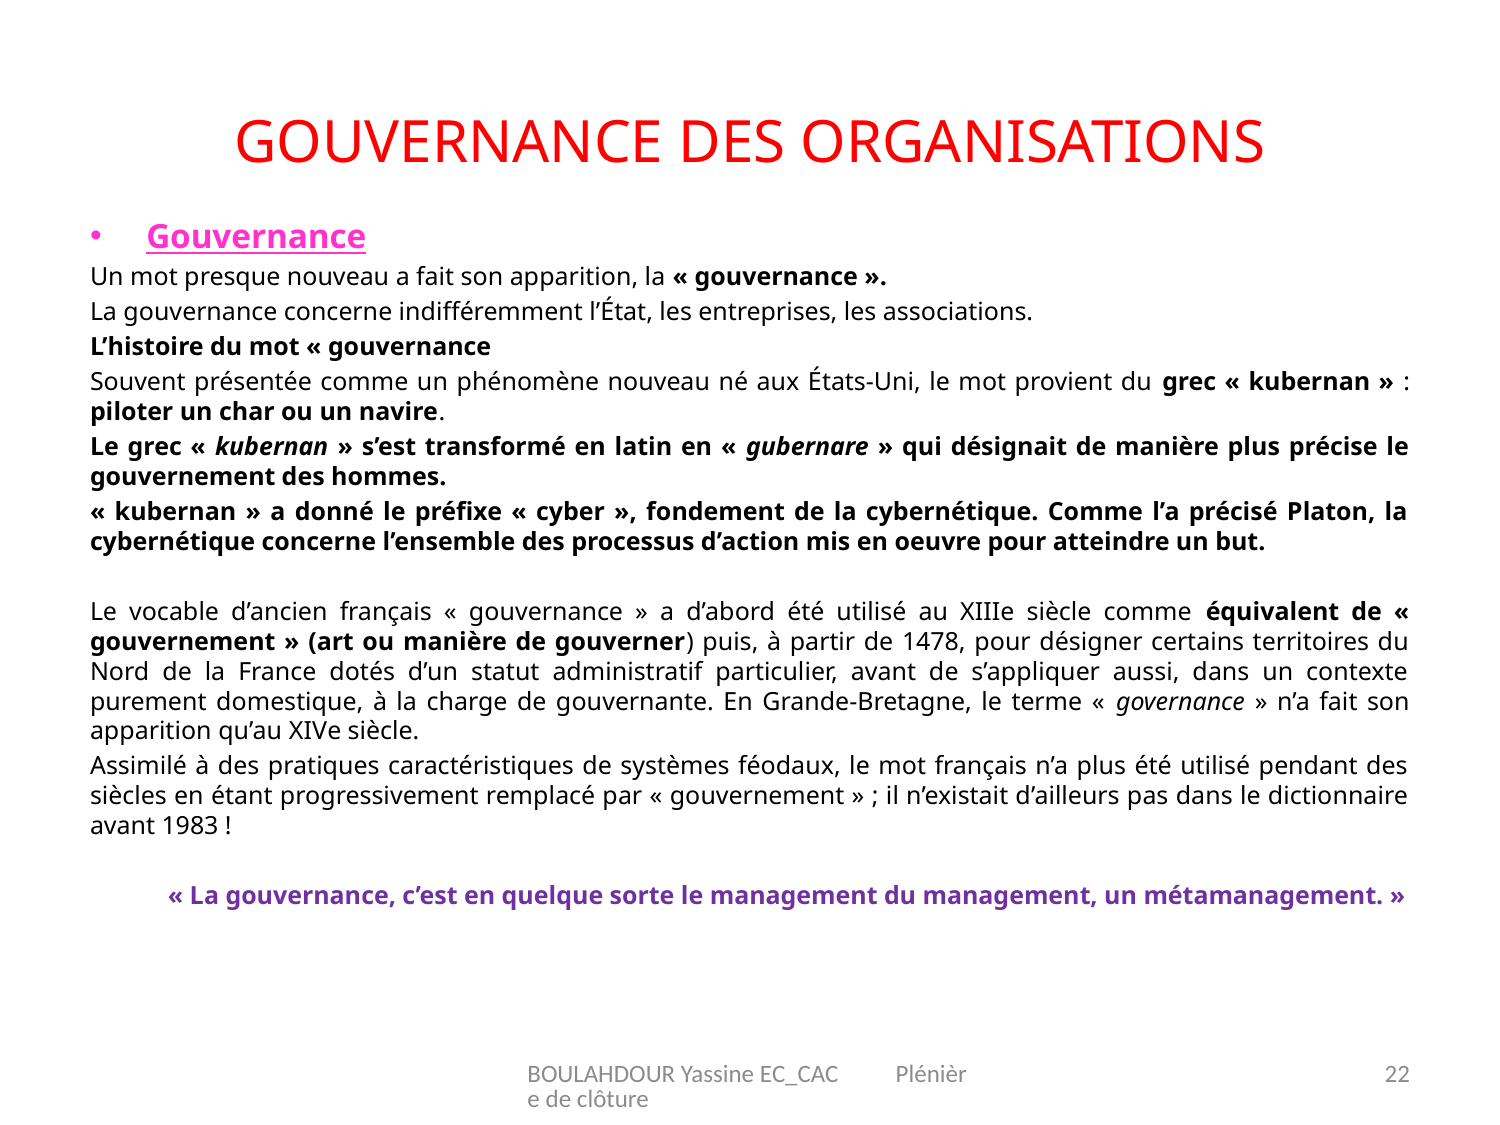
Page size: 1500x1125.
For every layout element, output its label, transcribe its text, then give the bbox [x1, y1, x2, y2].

list Gouvernance Un mot presque nouveau a fait son apparition, la « gouvernance ». La gouvernance concerne indifféremment l’État, les entreprises, les associations. L’histoire du mot « gouvernance Souvent présentée comme un phénomène nouveau né aux États-Uni, le mot provient du grec « kubernan » : piloter un char ou un navire. Le grec « kubernan » s’est transformé en latin en « gubernare » qui désignait de manière plus précise le gouvernement des hommes. « kubernan » a donné le préfixe « cyber », fondement de la cybernétique. Comme l’a précisé Platon, la cybernétique concerne l’ensemble des processus d’action mis en oeuvre pour atteindre un but. Le vocable d’ancien français « gouvernance » a d’abord été utilisé au XIIIe siècle comme équivalent de « gouvernement » (art ou manière de gouverner) puis, à partir de 1478, pour désigner certains territoires du Nord de la France dotés d’un statut administratif particulier, avant de s’appliquer aussi, dans un contexte purement domestique, à la charge de gouvernante. En Grande-Bretagne, le terme « governance » n’a fait son apparition qu’au xive siècle. Assimilé à des pratiques caractéristiques de systèmes féodaux, le mot français n’a plus été utilisé pendant des siècles en étant progressivement remplacé par « gouvernement » ; il n’existait d’ailleurs pas dans le dictionnaire avant 1983 ! « La gouvernance, c’est en quelque sorte le management du management, un métamanagement. » [75, 208, 1425, 1094]
slide_number 22 [1074, 1042, 1425, 1103]
title Gouvernance des organisations [75, 45, 1425, 208]
footer BOULAHDOUR Yassine EC_CAC Plénière de clôture [512, 1042, 988, 1103]
